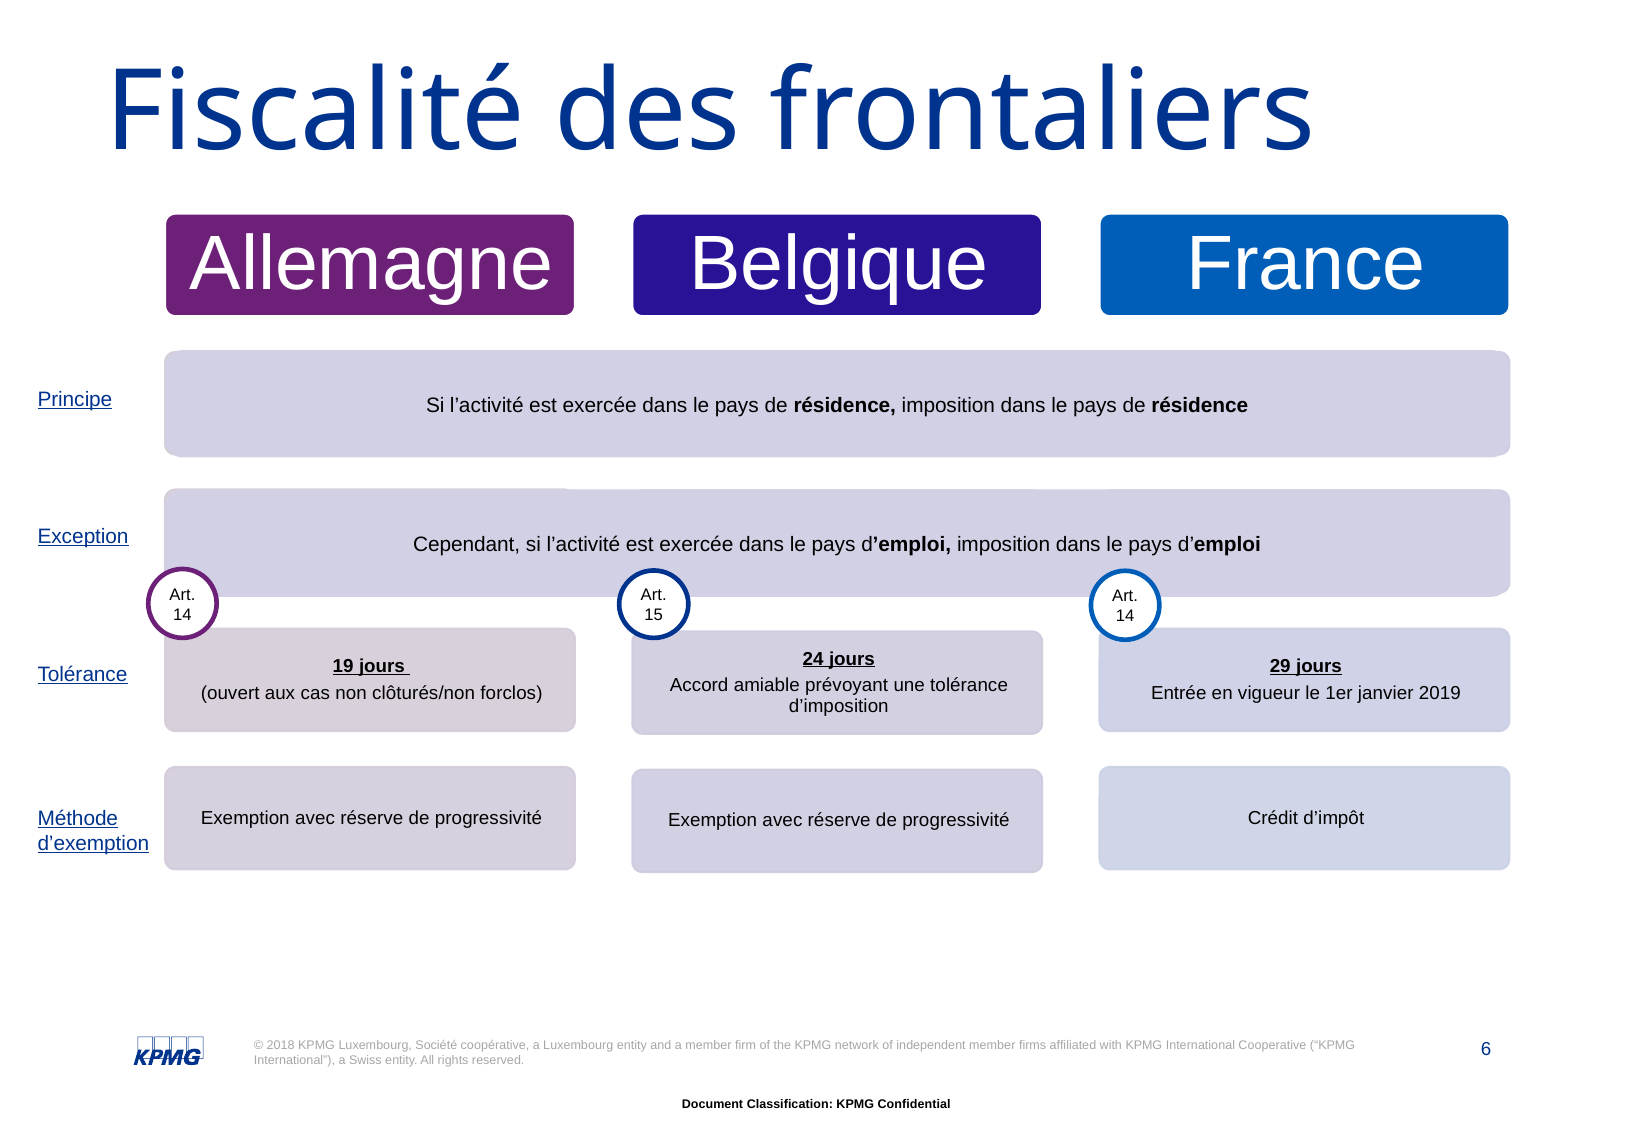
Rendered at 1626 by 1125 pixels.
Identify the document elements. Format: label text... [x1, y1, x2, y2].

text_box Principe [28, 376, 163, 435]
text_box Tolérance [28, 651, 164, 710]
text_box Art. 14 [147, 573, 164, 634]
text_box Exception [28, 513, 163, 572]
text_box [164, 99, 1510, 986]
title Fiscalité des frontaliers [105, 74, 1570, 193]
text_box Méthode d’exemption [28, 795, 164, 854]
